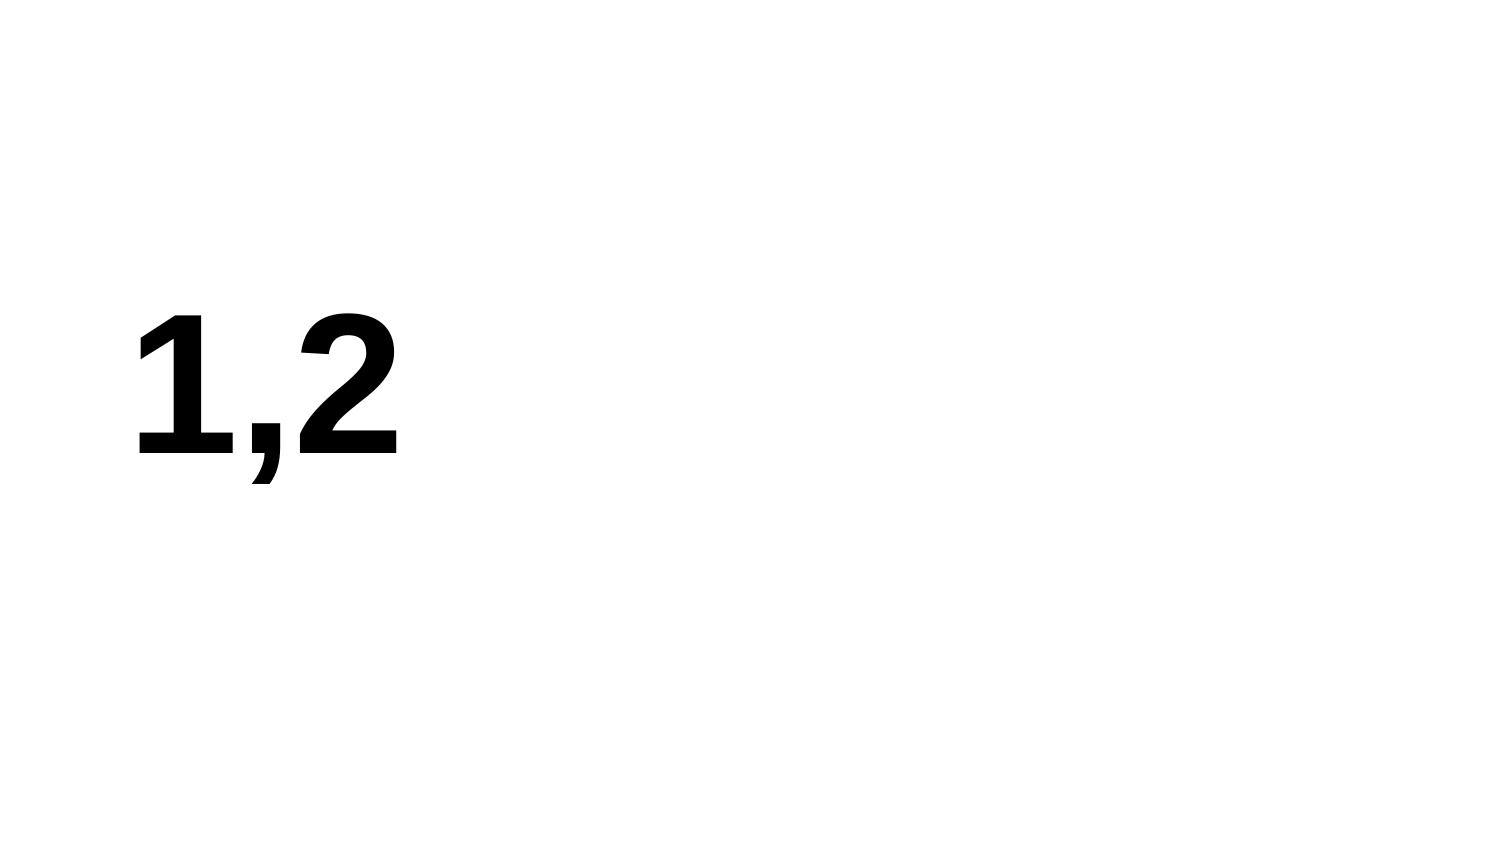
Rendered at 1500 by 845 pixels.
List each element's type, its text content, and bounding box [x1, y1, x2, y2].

text_box 1,2 [112, 235, 1388, 509]
